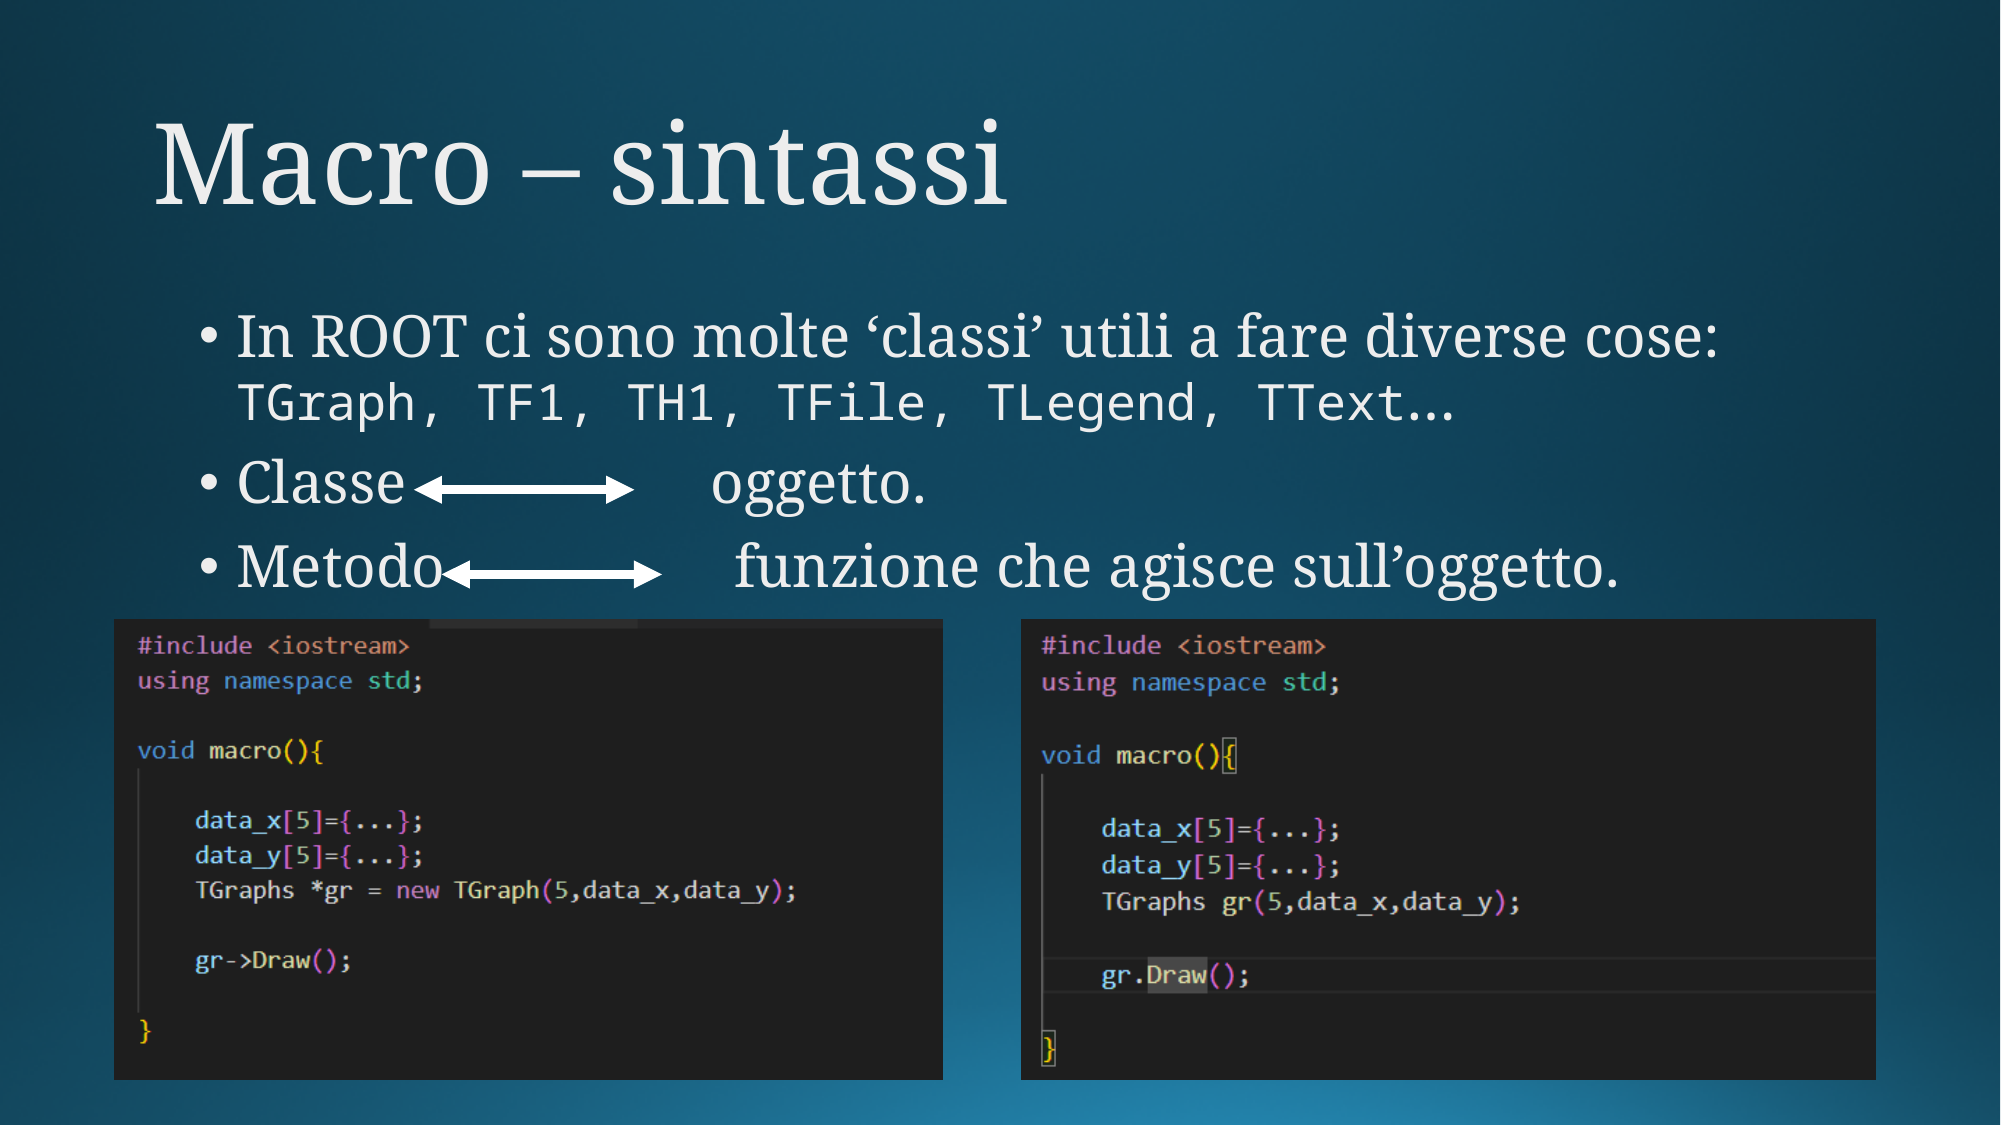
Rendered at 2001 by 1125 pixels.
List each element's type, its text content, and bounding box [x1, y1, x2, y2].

title Macro – sintassi [137, 59, 1863, 278]
picture [0, 0, 2001, 1125]
list In ROOT ci sono molte ‘classi’ utili a fare diverse cose: TGraph, TF1, TH1, TFile, TLegend, TText… Classe oggetto. Metodo funzione che agisce sull’oggetto. [183, 299, 1863, 1014]
